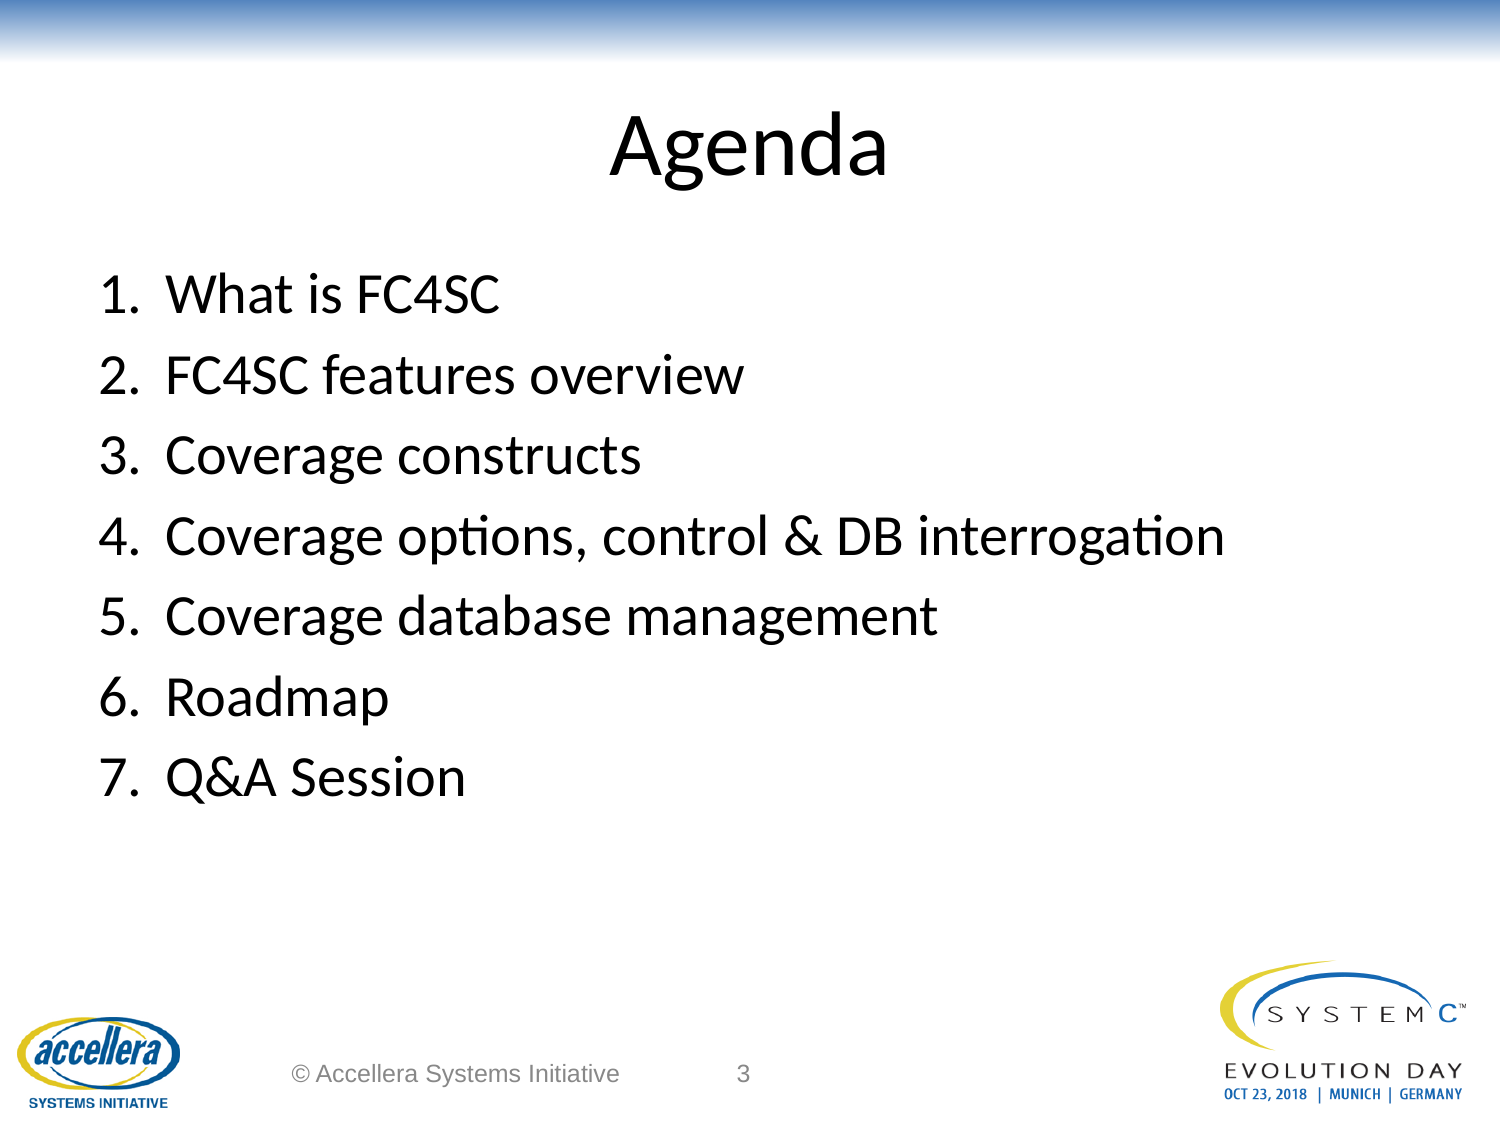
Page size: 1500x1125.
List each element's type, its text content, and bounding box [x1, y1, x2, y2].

picture [1211, 957, 1474, 1111]
title Agenda [75, 45, 1425, 233]
picture [17, 1017, 180, 1108]
slide_number ‹#› [600, 1042, 888, 1103]
list What is FC4SC FC4SC features overview Coverage constructs Coverage options, control & DB interrogation Coverage database management Roadmap Q&A Session [75, 237, 1425, 975]
footer © Accellera Systems Initiative [275, 1042, 600, 1103]
